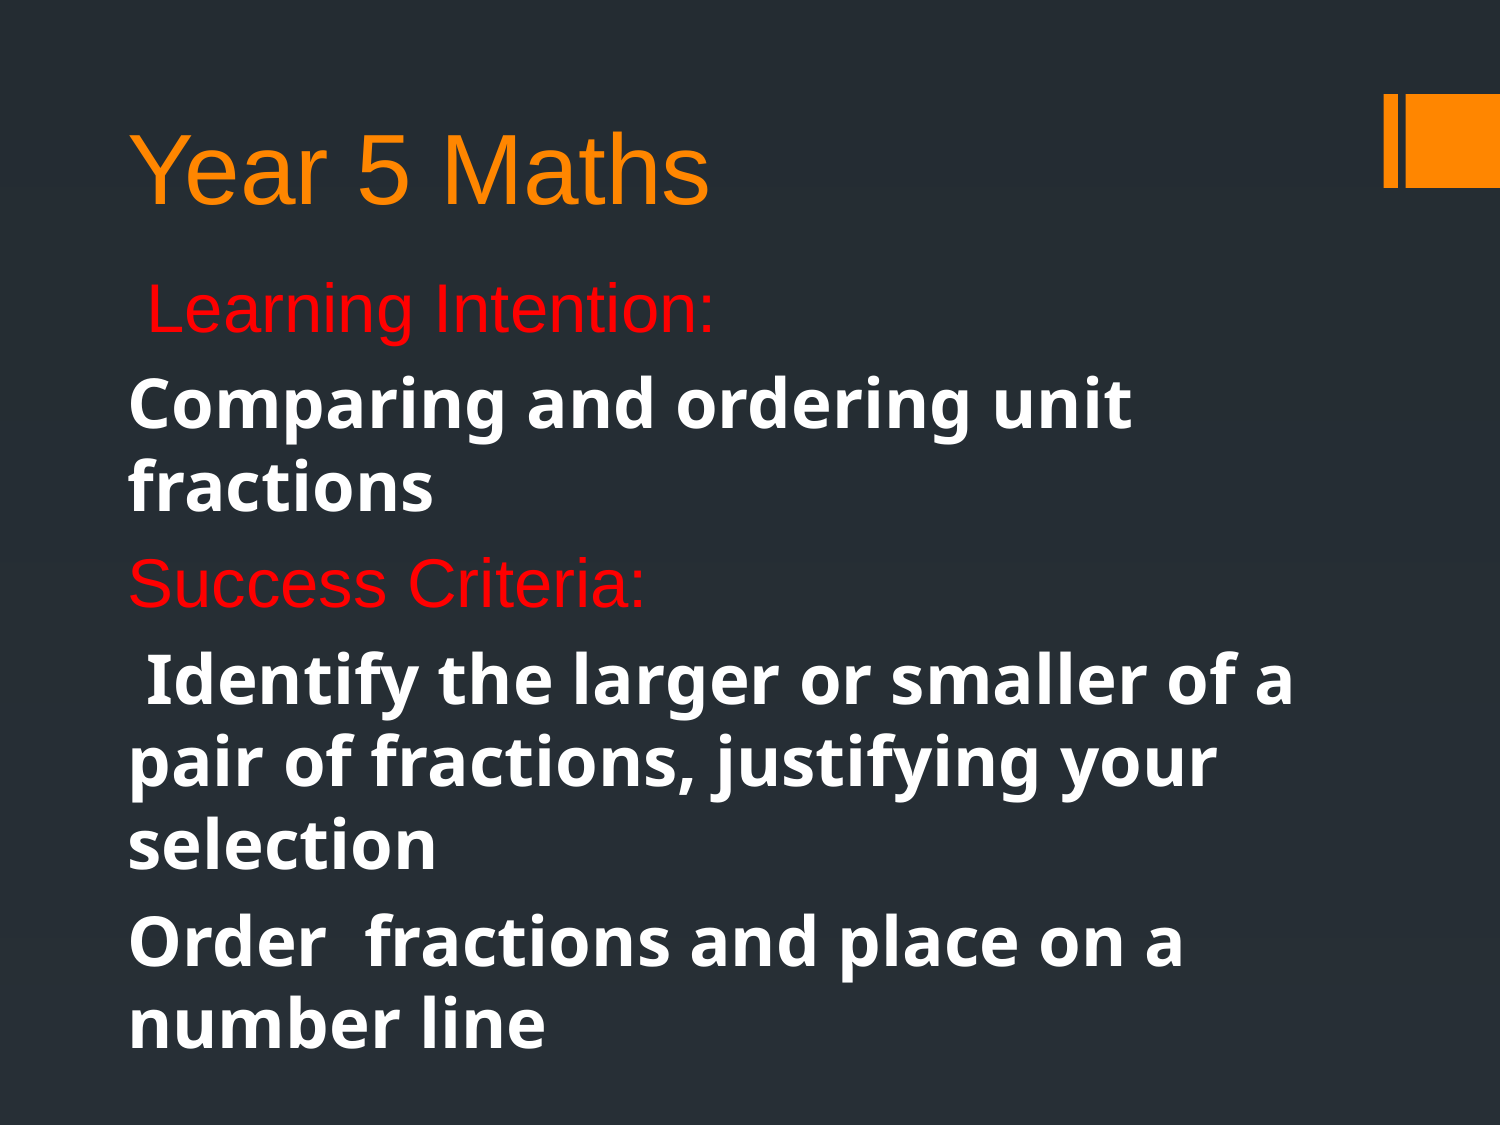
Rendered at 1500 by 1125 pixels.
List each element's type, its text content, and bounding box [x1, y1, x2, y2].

title Year 5 Maths [112, 37, 1388, 233]
subtitle Learning Intention: Comparing and ordering unit fractions Success Criteria: Identify the larger or smaller of a pair of fractions, justifying your selection Order fractions and place on a number line [112, 191, 1332, 1073]
